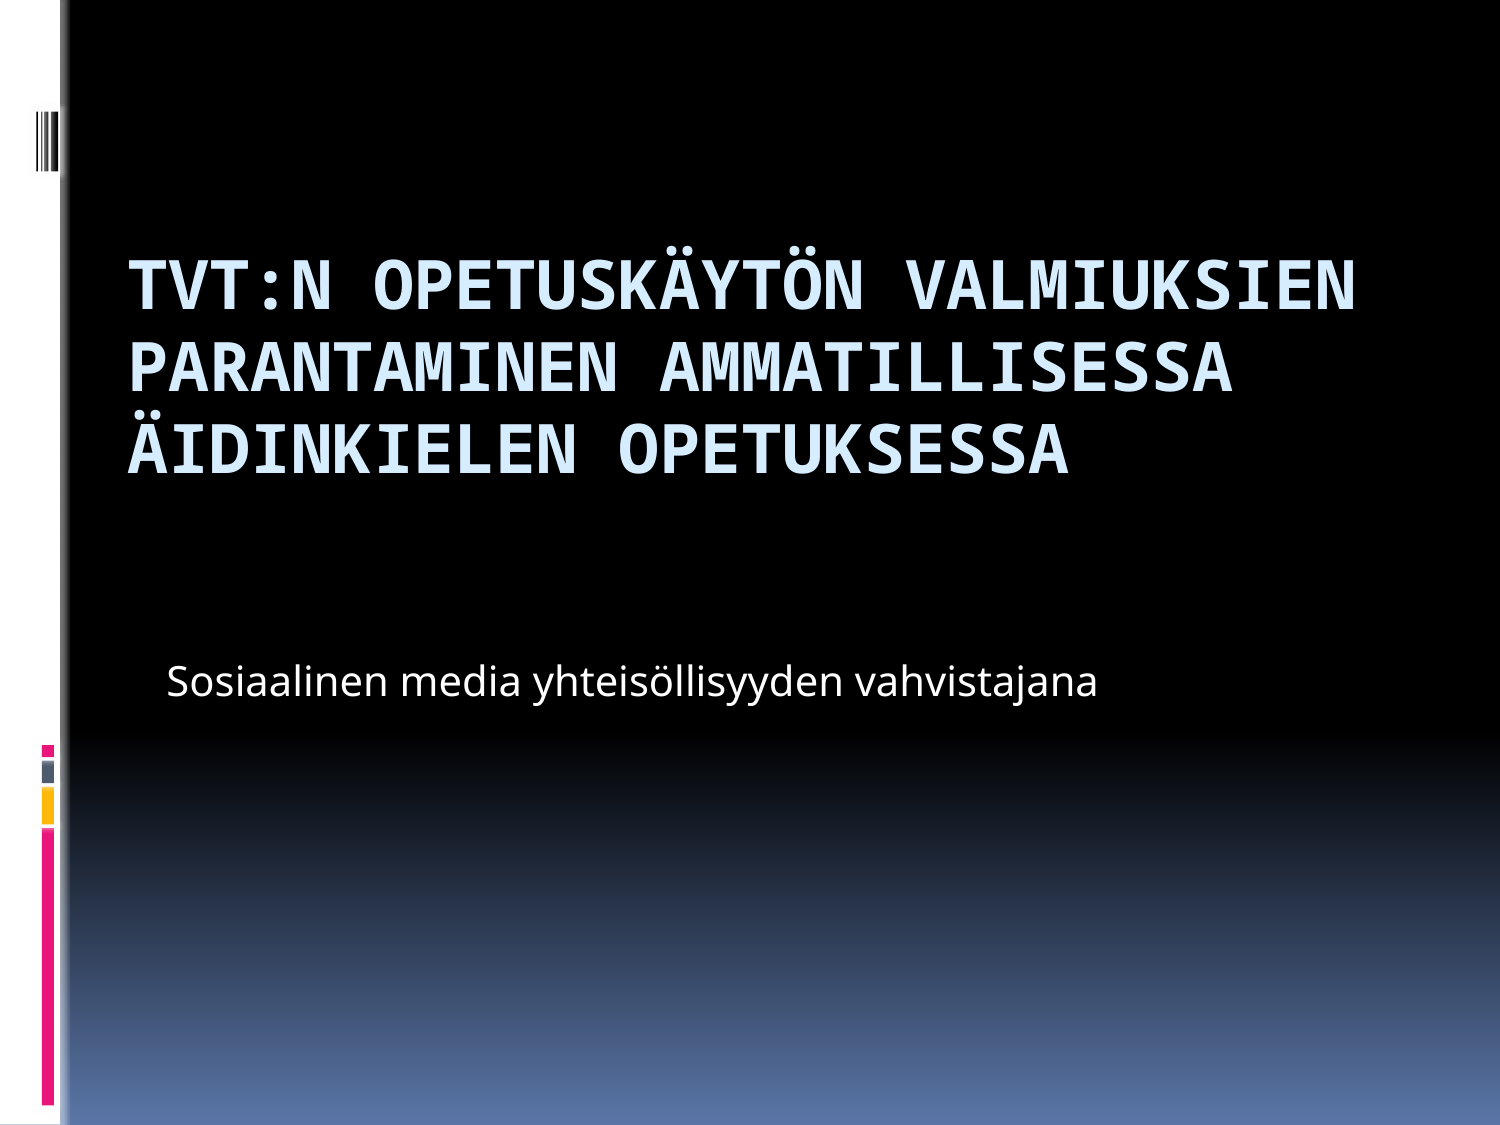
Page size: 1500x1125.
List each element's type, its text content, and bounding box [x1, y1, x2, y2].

title Tvt:n opetuskäytön valmiuksien parantaminen ammatillisessa äidinkielen opetuksessa [112, 234, 1388, 591]
subtitle Sosiaalinen media yhteisöllisyyden vahvistajana [150, 464, 1425, 713]
